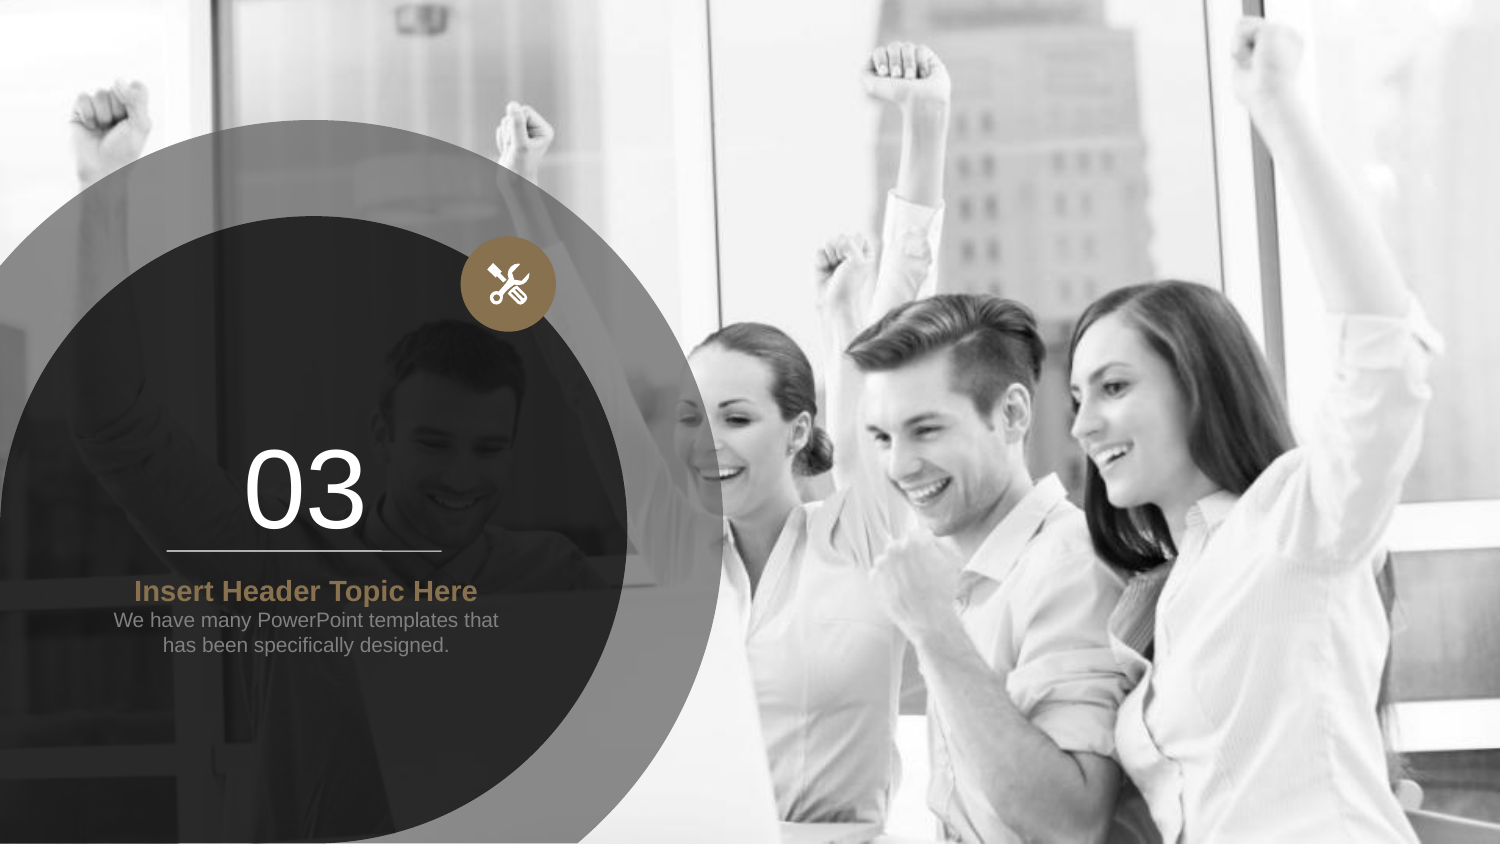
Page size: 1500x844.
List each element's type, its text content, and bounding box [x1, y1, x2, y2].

picture [0, 0, 1500, 844]
text_box [0, 120, 724, 844]
text_box [0, 216, 628, 844]
text_box Insert Header Topic Here We have many PowerPoint templates that has been specifically designed. [112, 571, 500, 657]
text_box 03 [228, 409, 384, 559]
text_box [460, 236, 557, 332]
